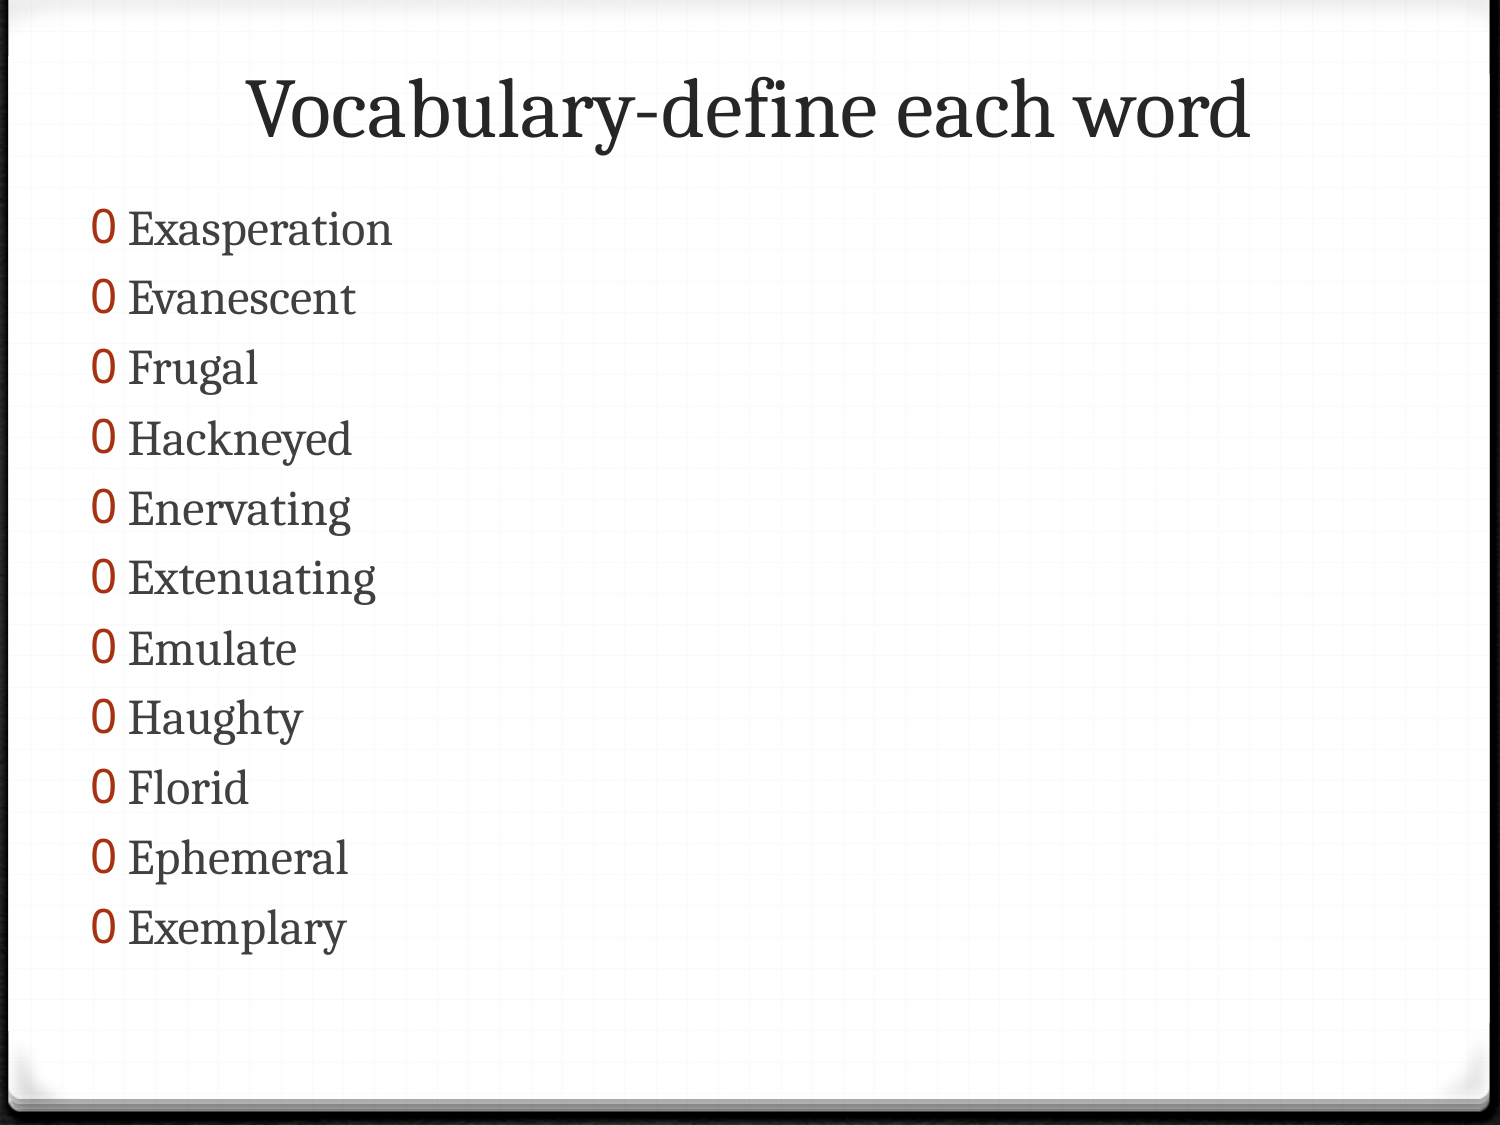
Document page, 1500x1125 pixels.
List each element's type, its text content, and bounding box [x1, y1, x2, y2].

list Exasperation Evanescent Frugal Hackneyed Enervating Extenuating Emulate Haughty Florid Ephemeral Exemplary [75, 187, 1425, 1100]
title Vocabulary-define each word [75, 45, 1425, 163]
picture [0, 0, 1500, 1125]
